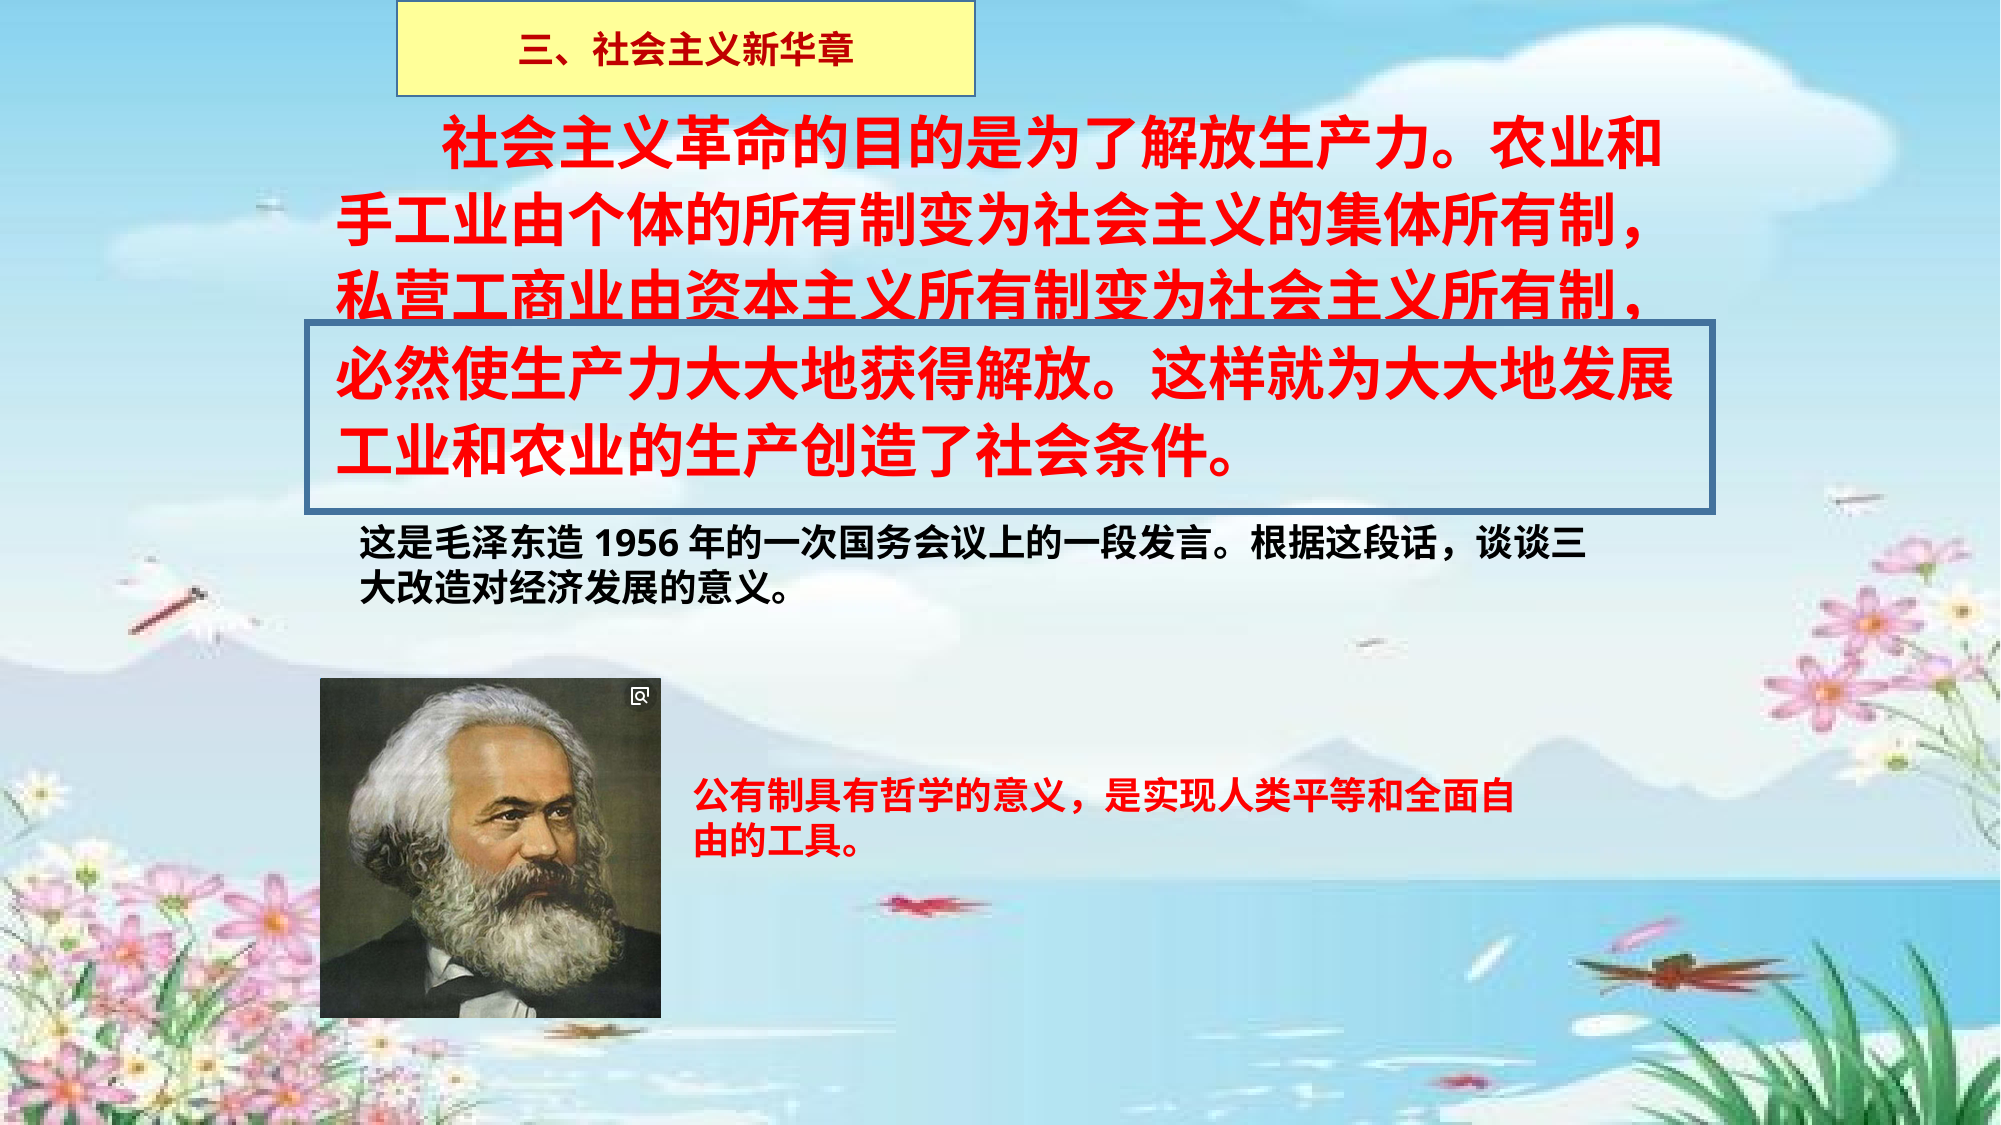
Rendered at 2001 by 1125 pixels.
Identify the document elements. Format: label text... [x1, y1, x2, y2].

text_box 公有制具有哲学的意义，是实现人类平等和全面自由的工具。 [677, 764, 1545, 870]
picture [0, 0, 2001, 1125]
text_box 这是毛泽东造1956年的一次国务会议上的一段发言。根据这段话，谈谈三大改造对经济发展的意义。 [344, 513, 1628, 617]
text_box 社会主义革命的目的是为了解放生产力。农业和手工业由个体的所有制变为社会主义的集体所有制，私营工商业由资本主义所有制变为社会主义所有制，必然使生产力大大地获得解放。这样就为大大地发展工业和农业的生产创造了社会条件。 [320, 91, 1700, 322]
text_box [306, 322, 1714, 513]
text_box 三、社会主义新华章 [396, 0, 976, 91]
